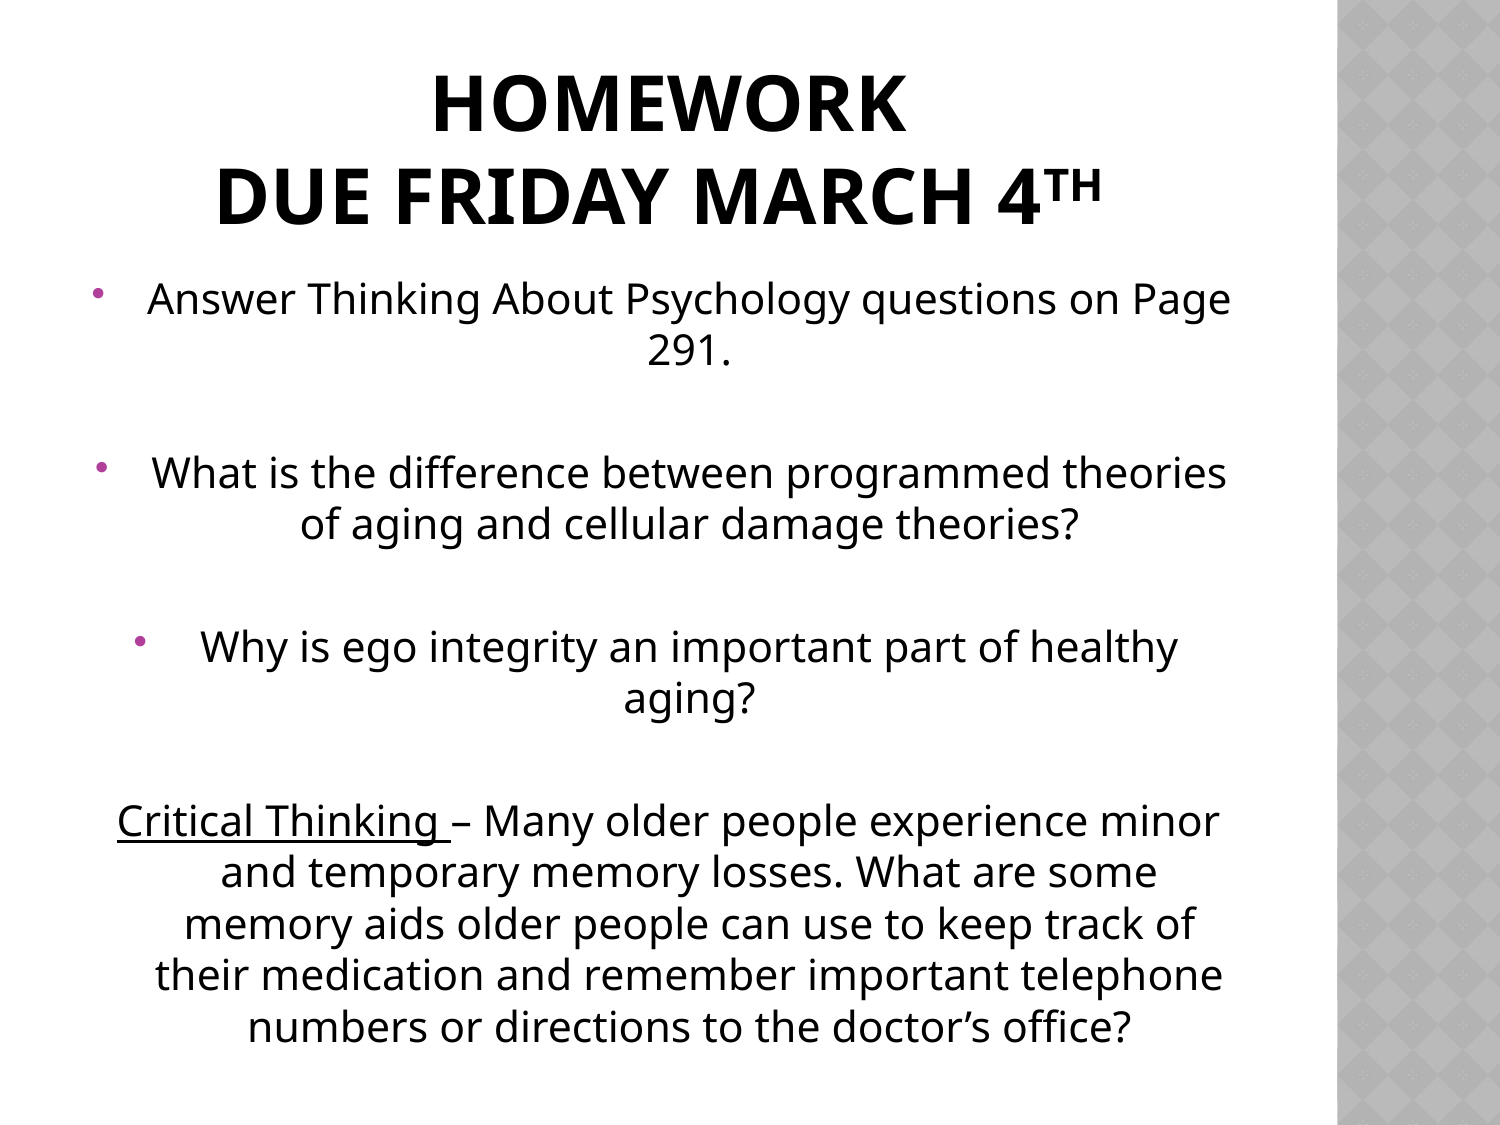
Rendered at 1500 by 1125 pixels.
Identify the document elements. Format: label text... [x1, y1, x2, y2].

list Answer Thinking About Psychology questions on Page 291. What is the difference between programmed theories of aging and cellular damage theories? Why is ego integrity an important part of healthy aging? Critical Thinking – Many older people experience minor and temporary memory losses. What are some memory aids older people can use to keep track of their medication and remember important telephone numbers or directions to the doctor’s office? [75, 264, 1263, 1059]
title Homework Due Friday March 4th [75, 52, 1263, 240]
